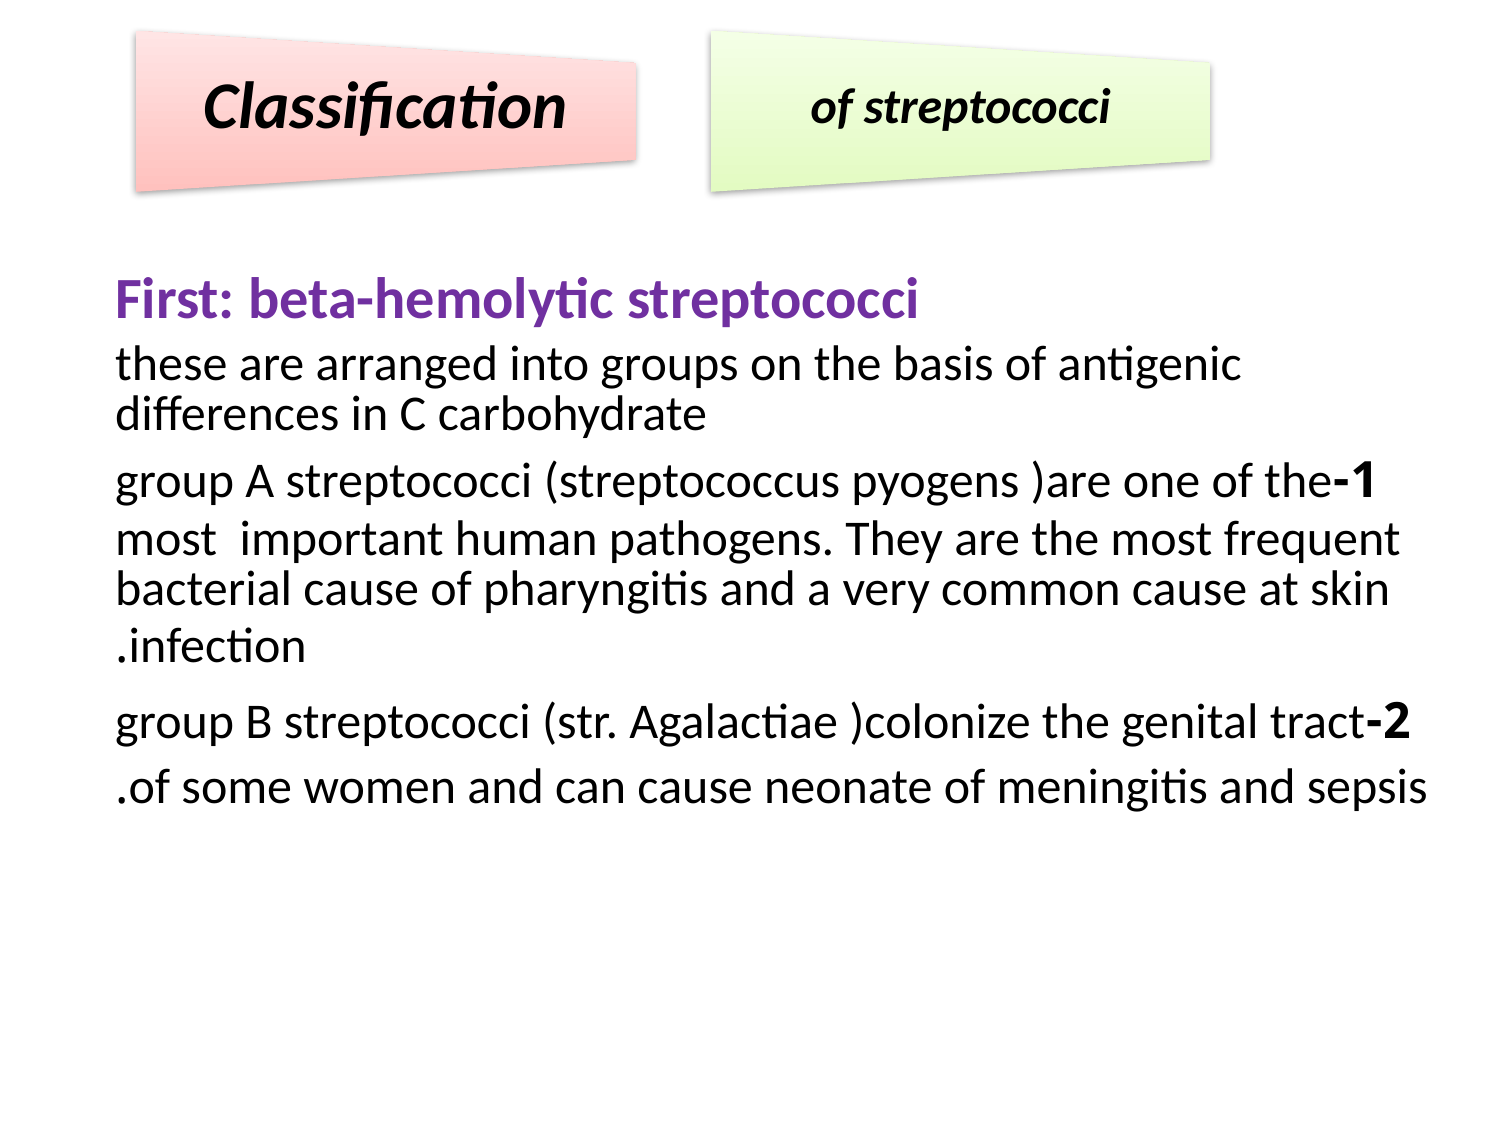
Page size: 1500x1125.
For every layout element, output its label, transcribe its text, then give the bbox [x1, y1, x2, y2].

list First: beta-hemolytic streptococci these are arranged into groups on the basis of antigenic differences in C carbohydrate 1-group A streptococci (streptococcus pyogens )are one of the most important human pathogens. They are the most frequent bacterial cause of pharyngitis and a very common cause at skin infection. 2-group B streptococci (str. Agalactiae )colonize the genital tract of some women and can cause neonate of meningitis and sepsis. [100, 267, 1451, 1125]
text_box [135, 30, 1211, 192]
